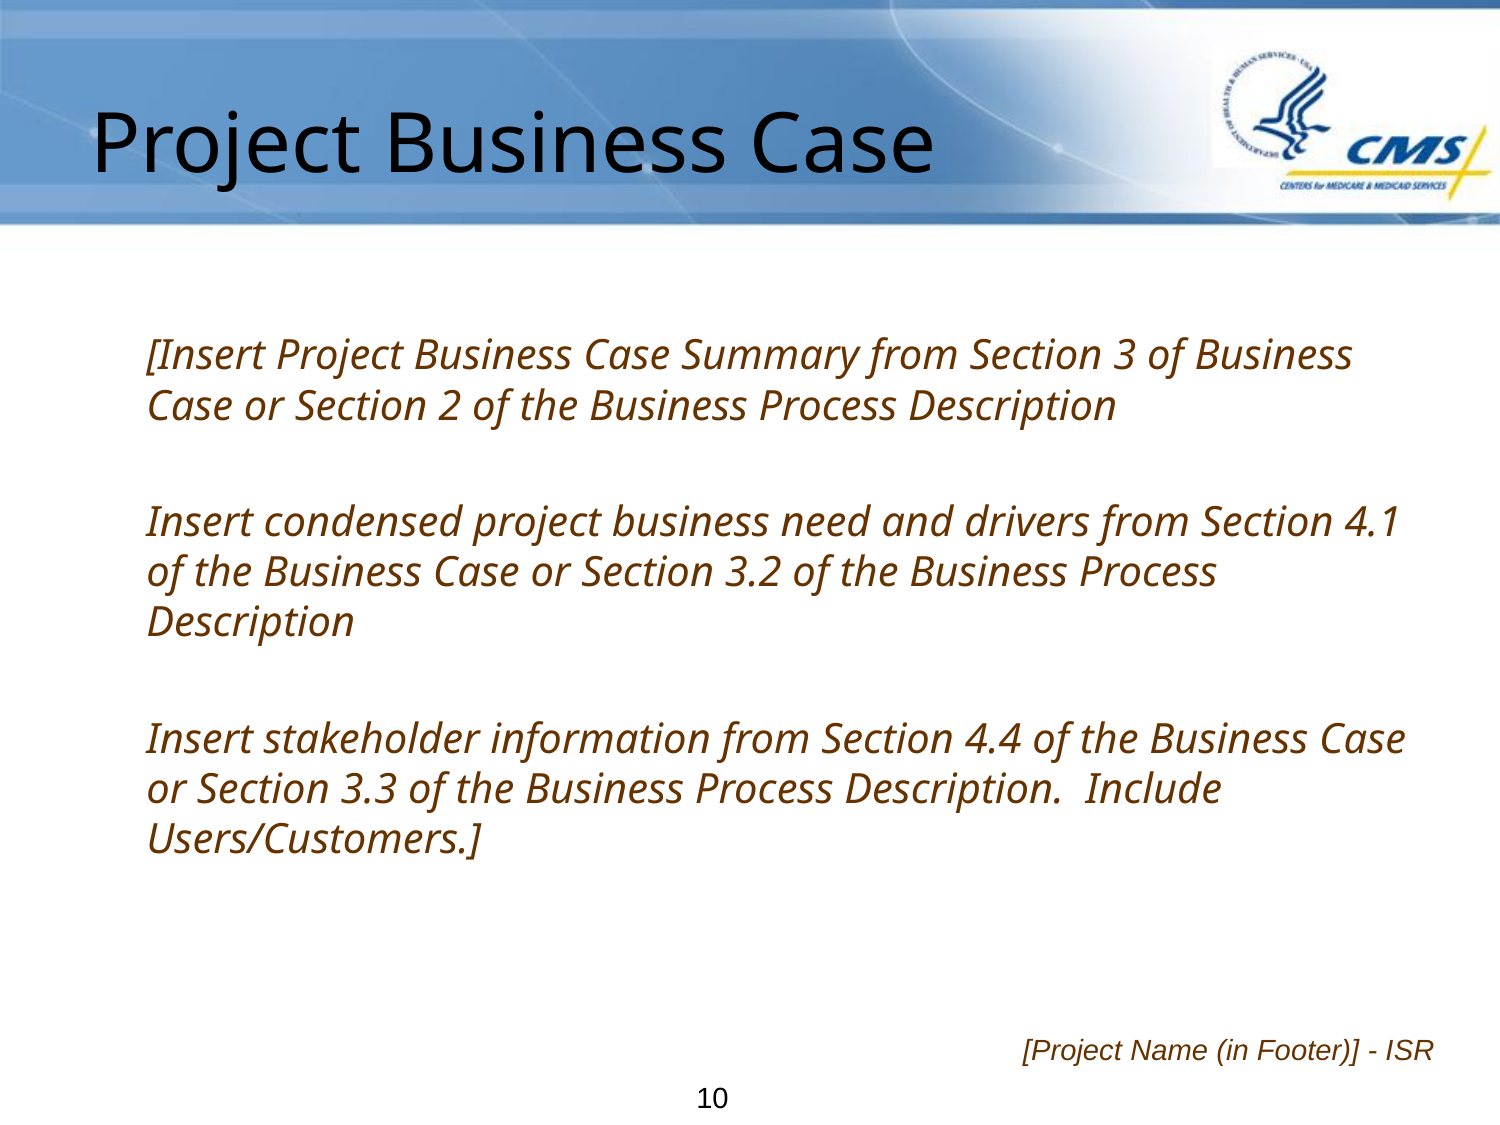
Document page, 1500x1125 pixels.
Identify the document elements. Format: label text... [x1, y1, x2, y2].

picture [0, 0, 1500, 1125]
slide_number 10 [537, 1071, 888, 1125]
title Project Business Case [74, 44, 1426, 233]
list [Insert Project Business Case Summary from Section 3 of Business Case or Section 2 of the Business Process Description Insert condensed project business need and drivers from Section 4.1 of the Business Case or Section 3.2 of the Business Process Description Insert stakeholder information from Section 4.4 of the Business Case or Section 3.3 of the Business Process Description. Include Users/Customers.] [74, 262, 1426, 1006]
footer [Project Name (in Footer)] - ISR [912, 1023, 1451, 1103]
